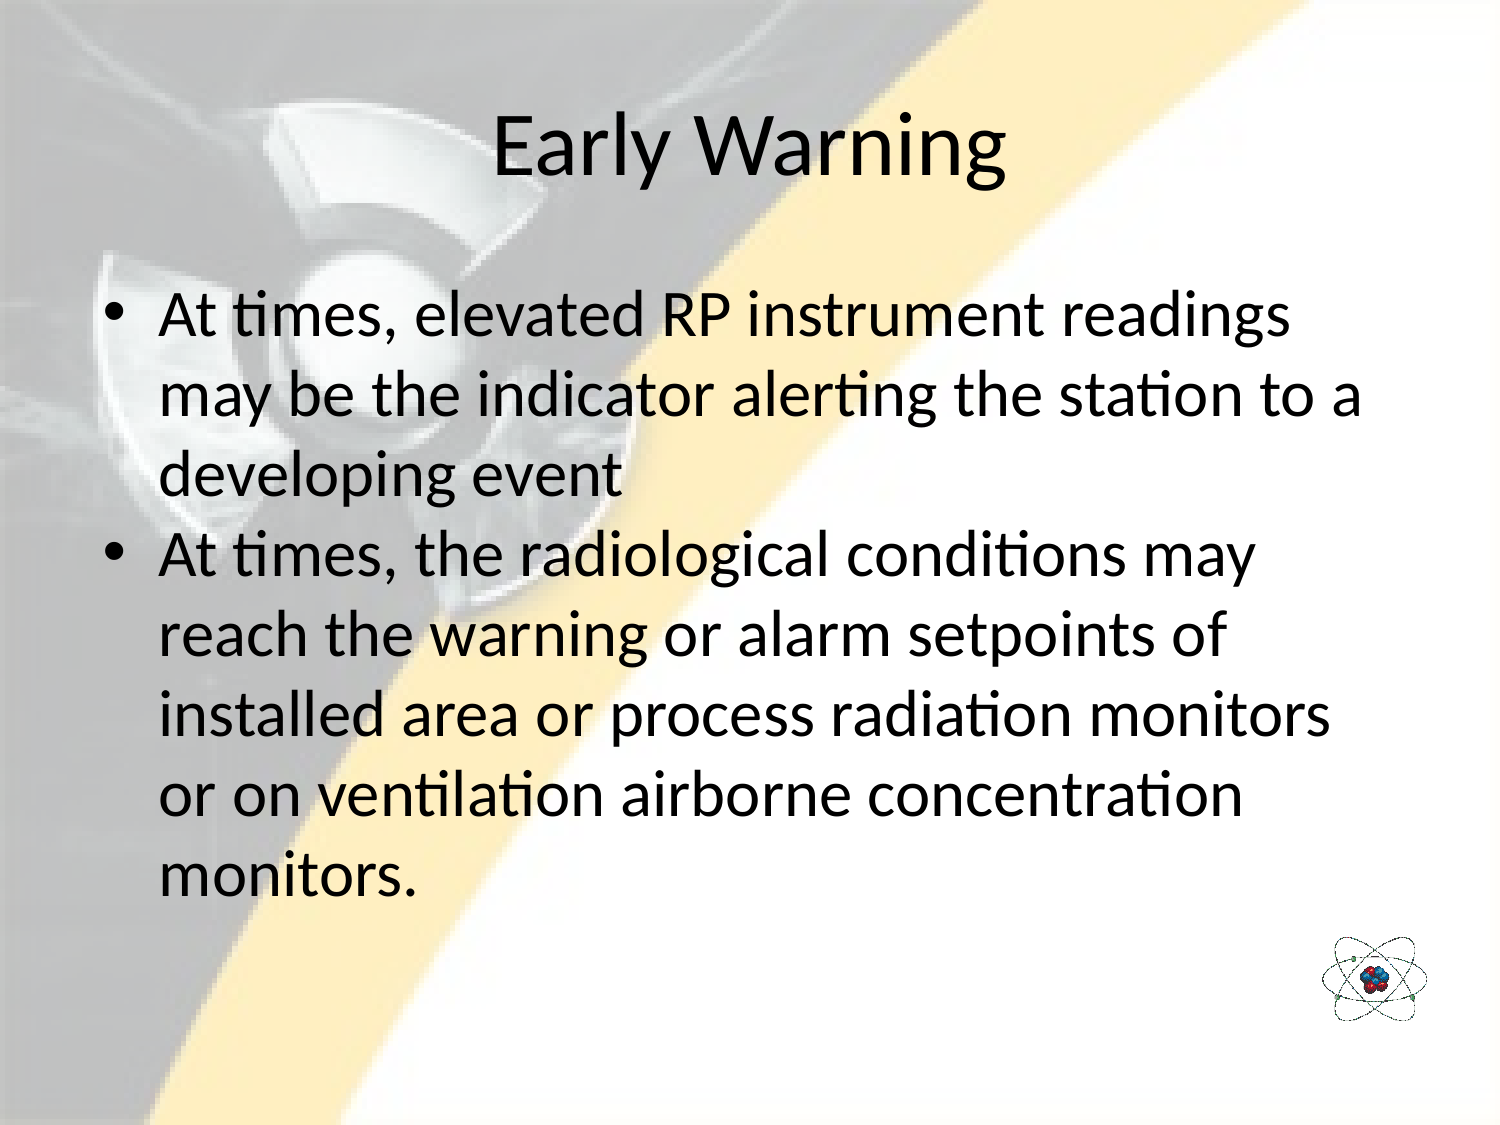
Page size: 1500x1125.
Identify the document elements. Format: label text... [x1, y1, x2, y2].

title Early Warning [75, 45, 1425, 233]
picture [1322, 937, 1427, 1021]
list At times, elevated RP instrument readings may be the indicator alerting the station to a developing event At times, the radiological conditions may reach the warning or alarm setpoints of installed area or process radiation monitors or on ventilation airborne concentration monitors. [87, 262, 1413, 1000]
